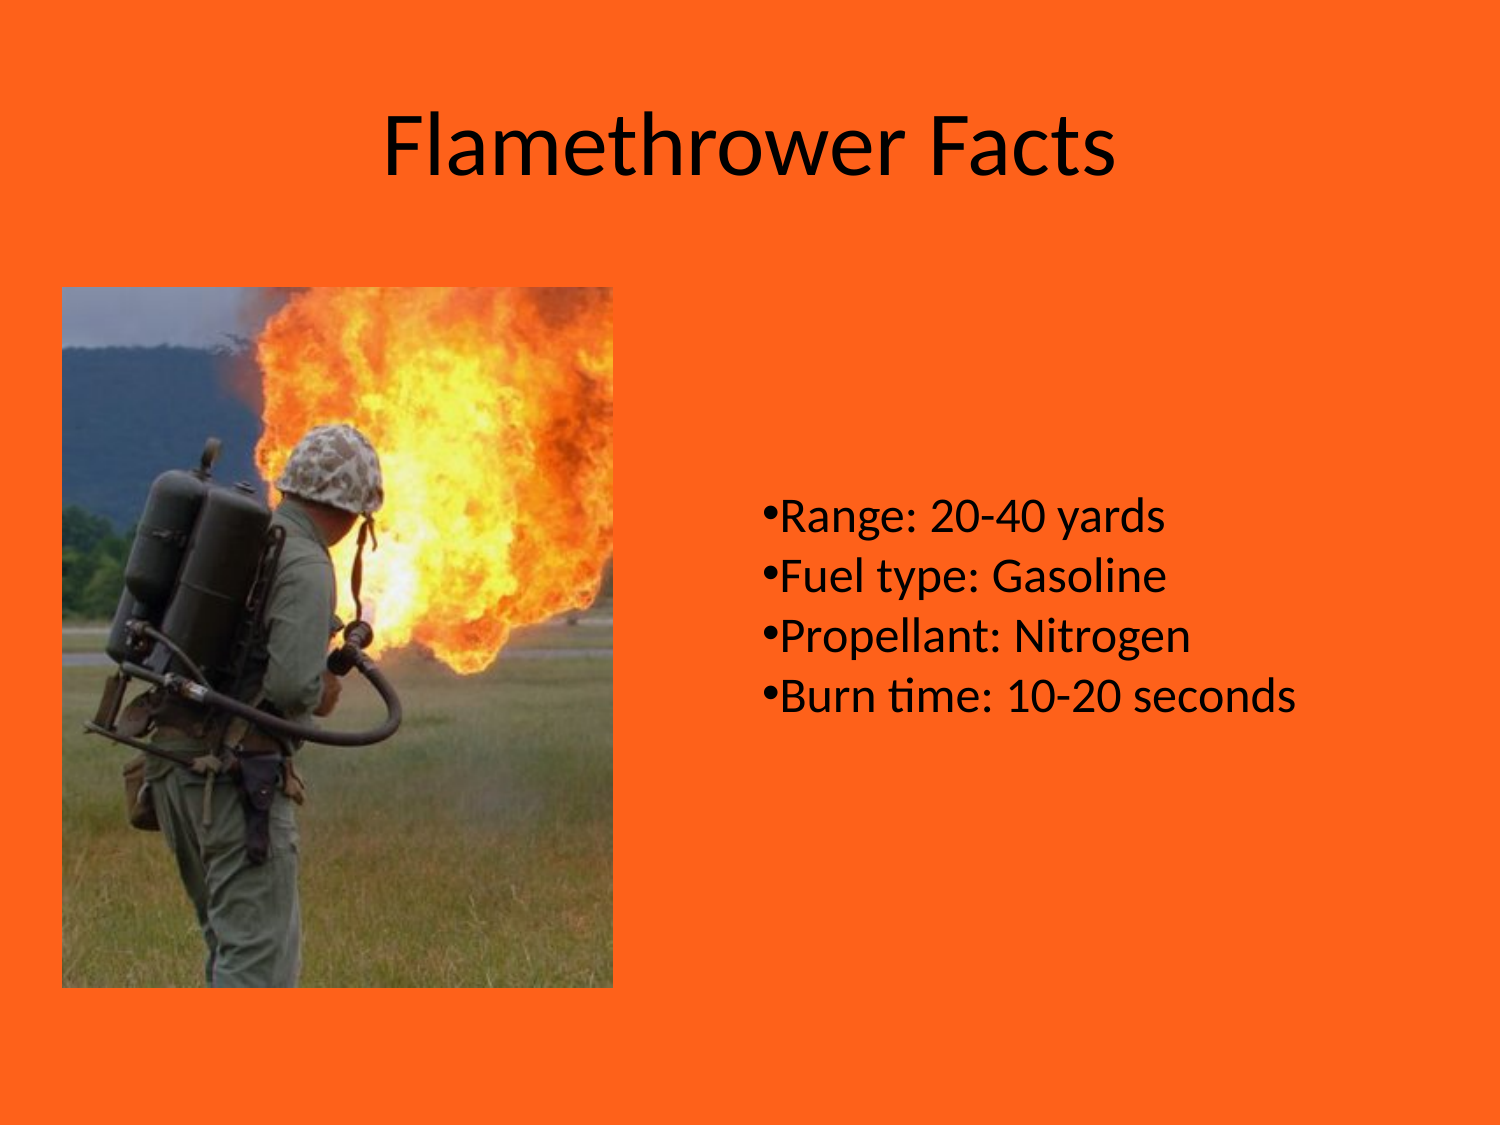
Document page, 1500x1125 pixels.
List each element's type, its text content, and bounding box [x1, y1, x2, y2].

title Flamethrower Facts [75, 45, 1425, 233]
picture [62, 287, 613, 989]
text_box Range: 20-40 yards Fuel type: Gasoline Propellant: Nitrogen Burn time: 10-20 seconds [699, 474, 1400, 730]
